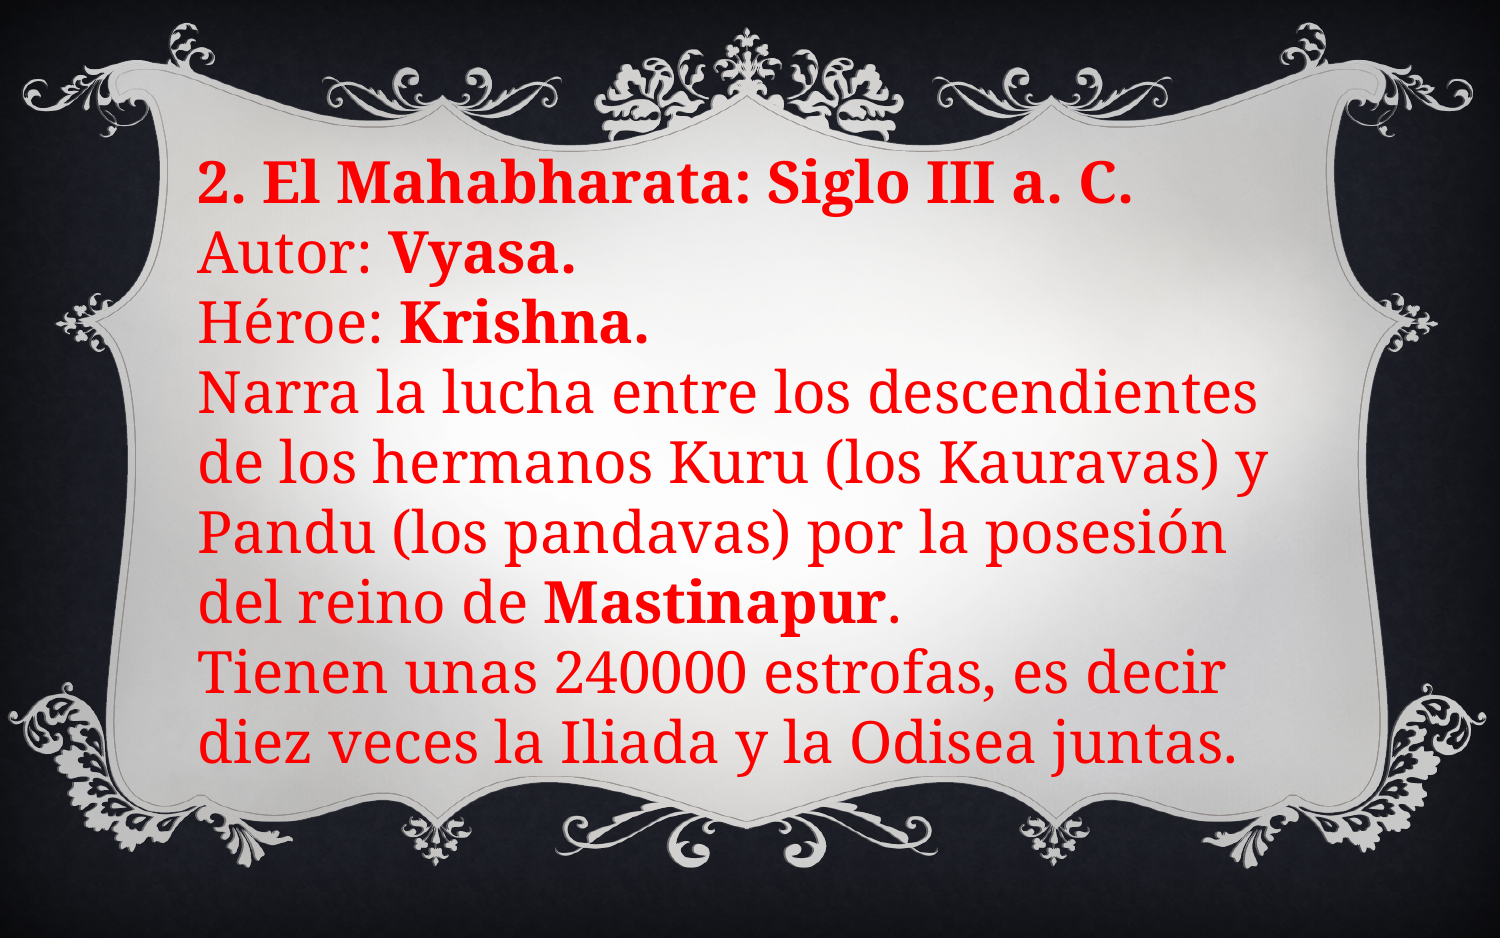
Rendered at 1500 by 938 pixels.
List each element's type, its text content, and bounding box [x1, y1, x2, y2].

picture [0, 0, 1500, 938]
text_box 2. El Mahabharata: Siglo III a. C. Autor: Vyasa. Héroe: Krishna. Narra la lucha entre los descendientes de los hermanos Kuru (los Kauravas) y Pandu (los pandavas) por la posesión del reino de Mastinapur. Tienen unas 240000 estrofas, es decir diez veces la Iliada y la Odisea juntas. [182, 138, 1294, 783]
